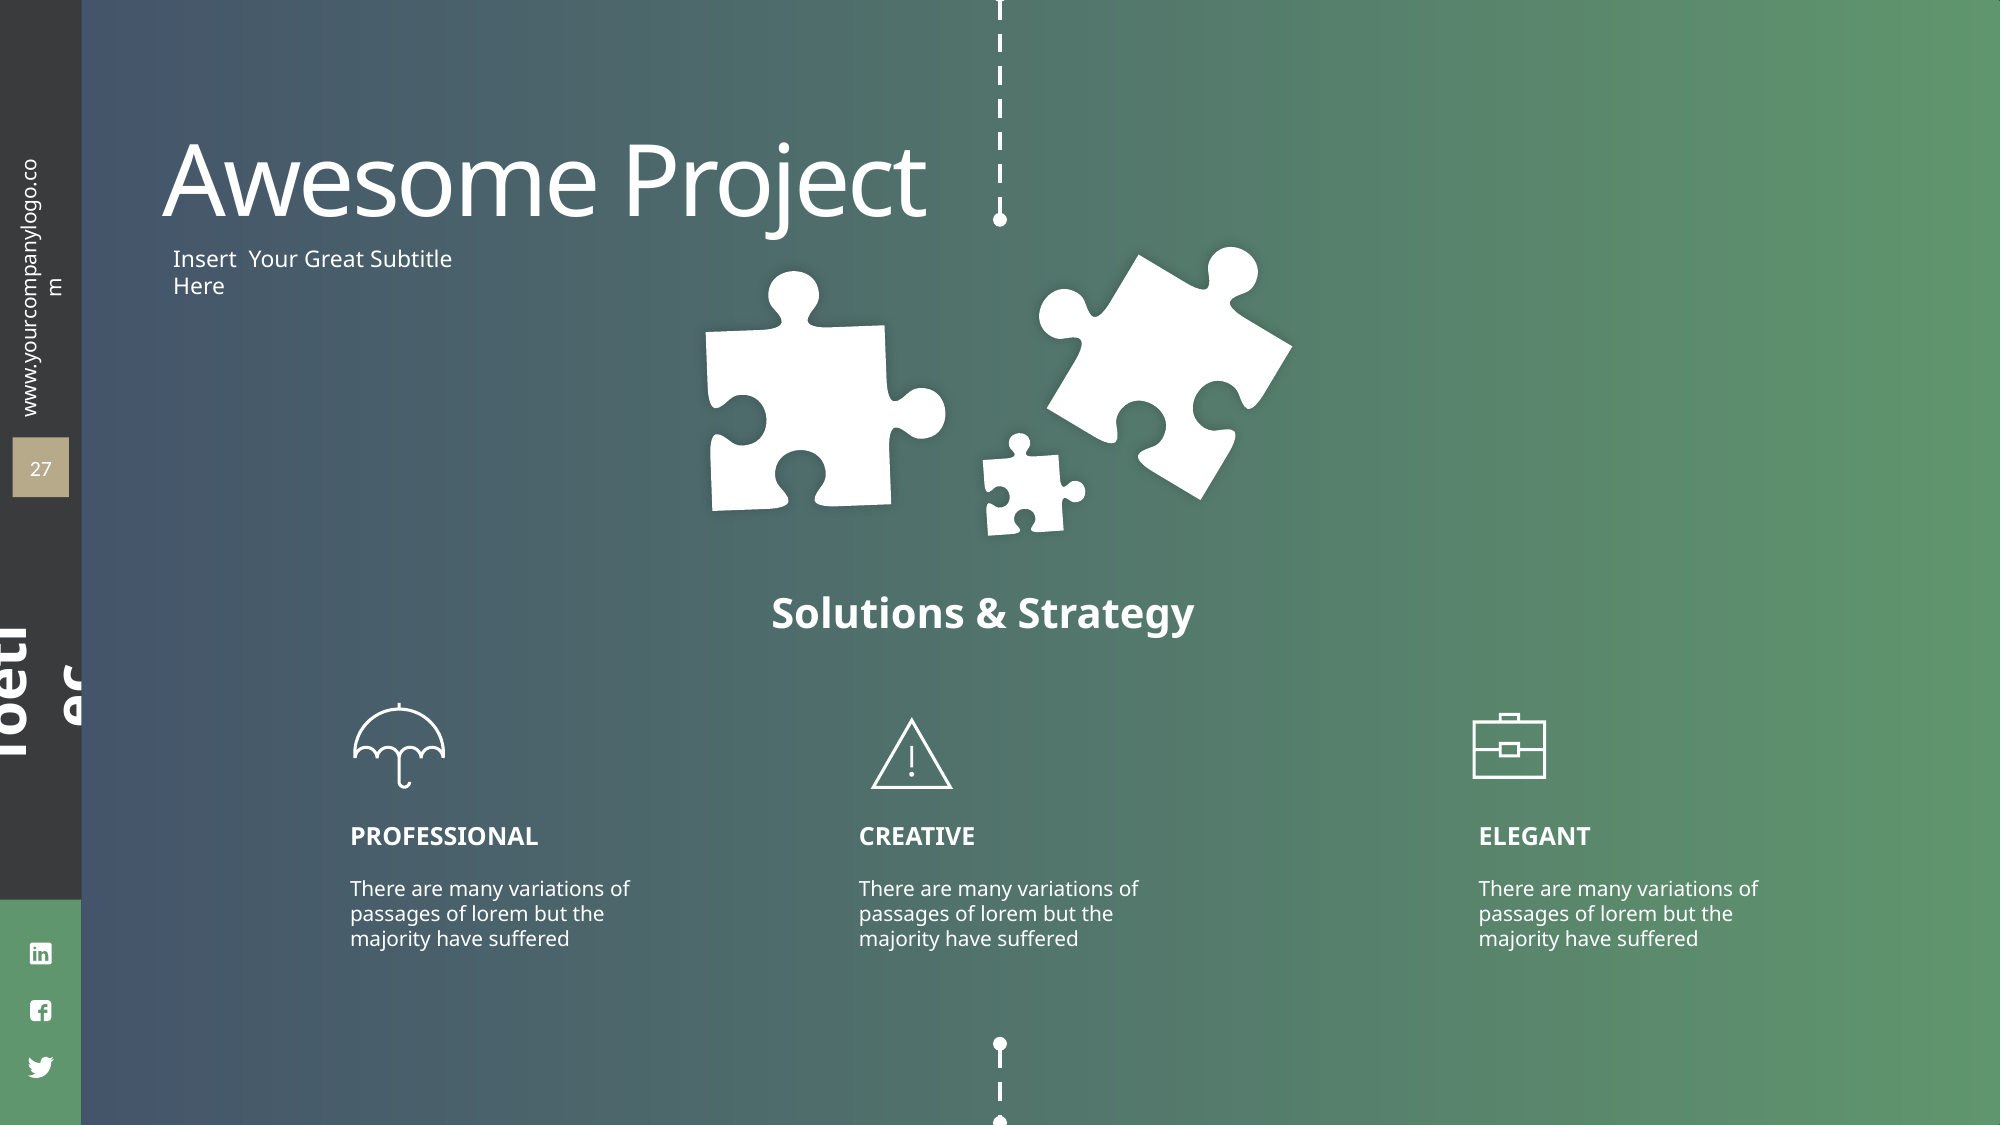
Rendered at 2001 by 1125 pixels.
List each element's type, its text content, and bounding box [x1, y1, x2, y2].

slide_number 27 [12, 437, 69, 498]
picture [81, 0, 2000, 1125]
